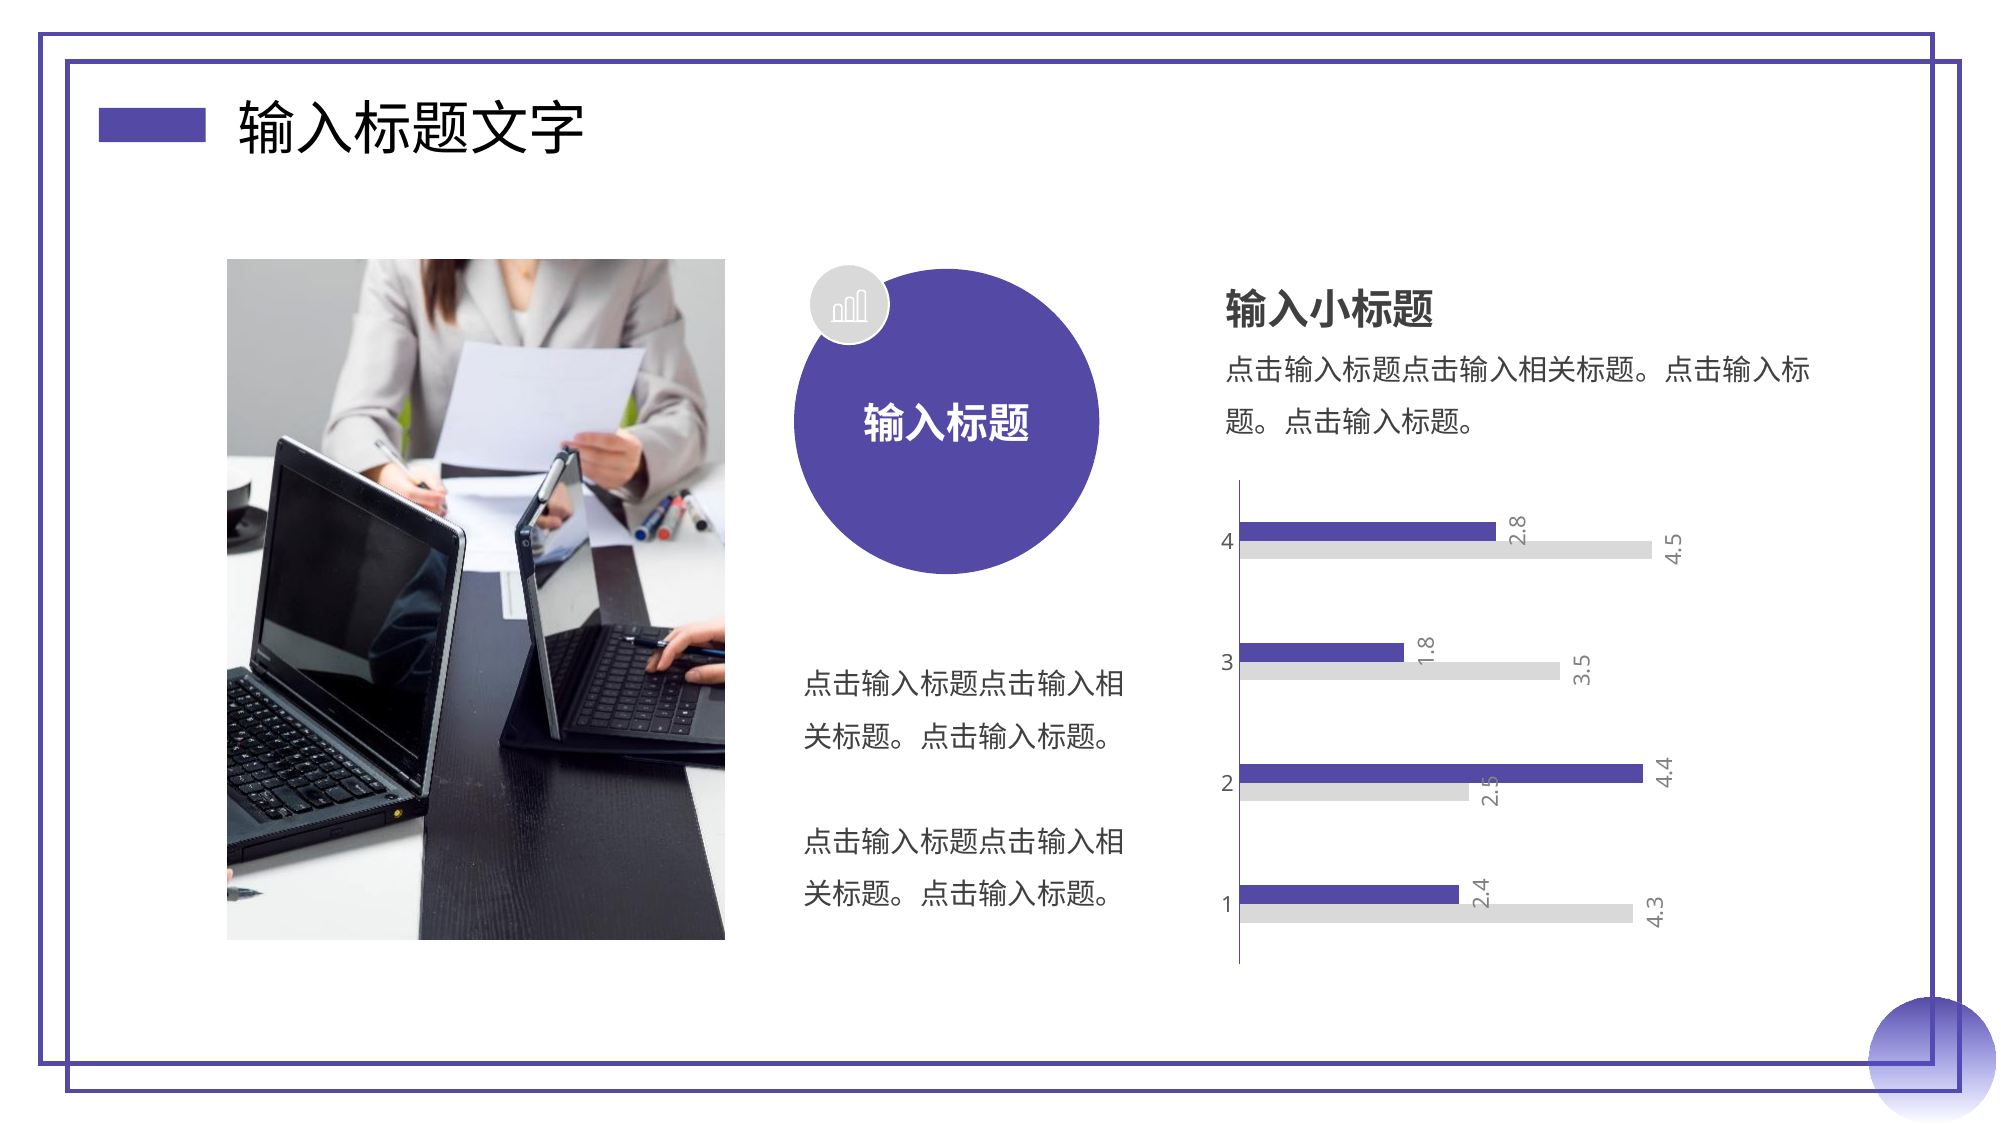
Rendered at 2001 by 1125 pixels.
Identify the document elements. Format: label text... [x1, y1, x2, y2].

text_box [807, 263, 890, 346]
text_box 输入小标题 点击输入标题点击输入相关标题。点击输入标题。点击输入标题。 [1211, 250, 1846, 446]
chart [1211, 470, 1708, 975]
text_box 输入标题 [793, 267, 1101, 576]
picture [227, 259, 725, 940]
text_box 点击输入标题点击输入相关标题。点击输入标题。 点击输入标题点击输入相关标题。点击输入标题。 [788, 640, 1158, 918]
text_box [829, 288, 870, 324]
